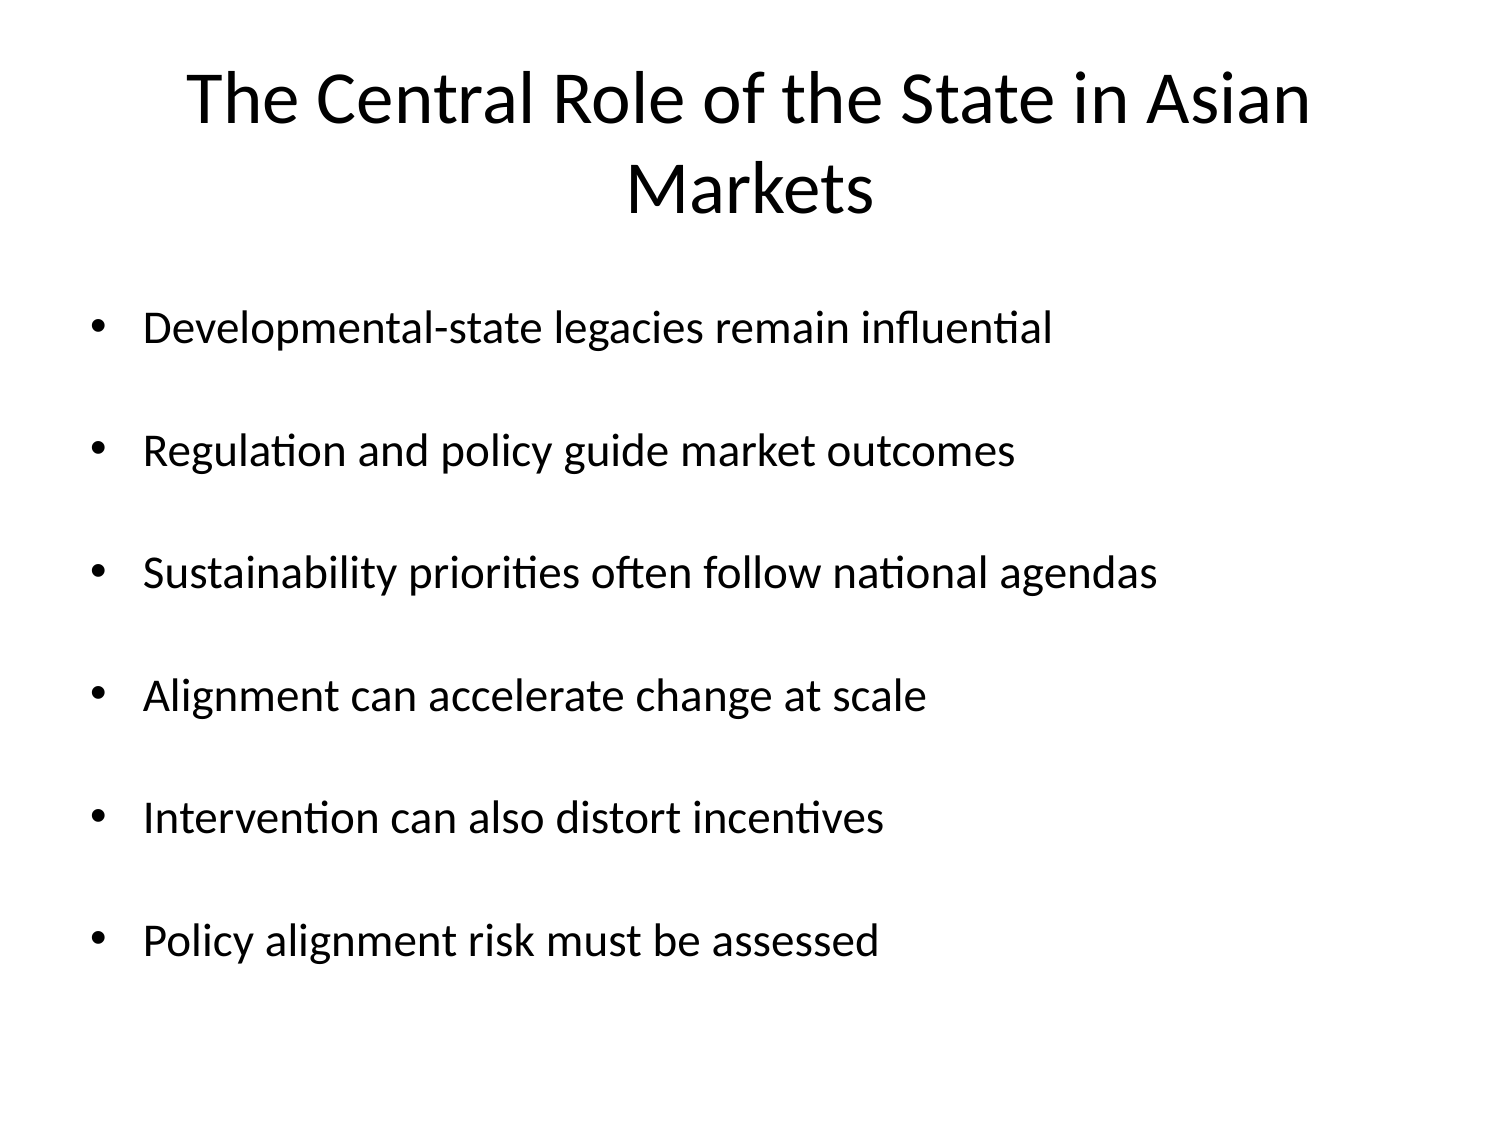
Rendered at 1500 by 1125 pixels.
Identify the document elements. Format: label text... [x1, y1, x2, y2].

list Developmental-state legacies remain influential Regulation and policy guide market outcomes Sustainability priorities often follow national agendas Alignment can accelerate change at scale Intervention can also distort incentives Policy alignment risk must be assessed [75, 232, 1425, 975]
title The Central Role of the State in Asian Markets [75, 45, 1425, 232]
